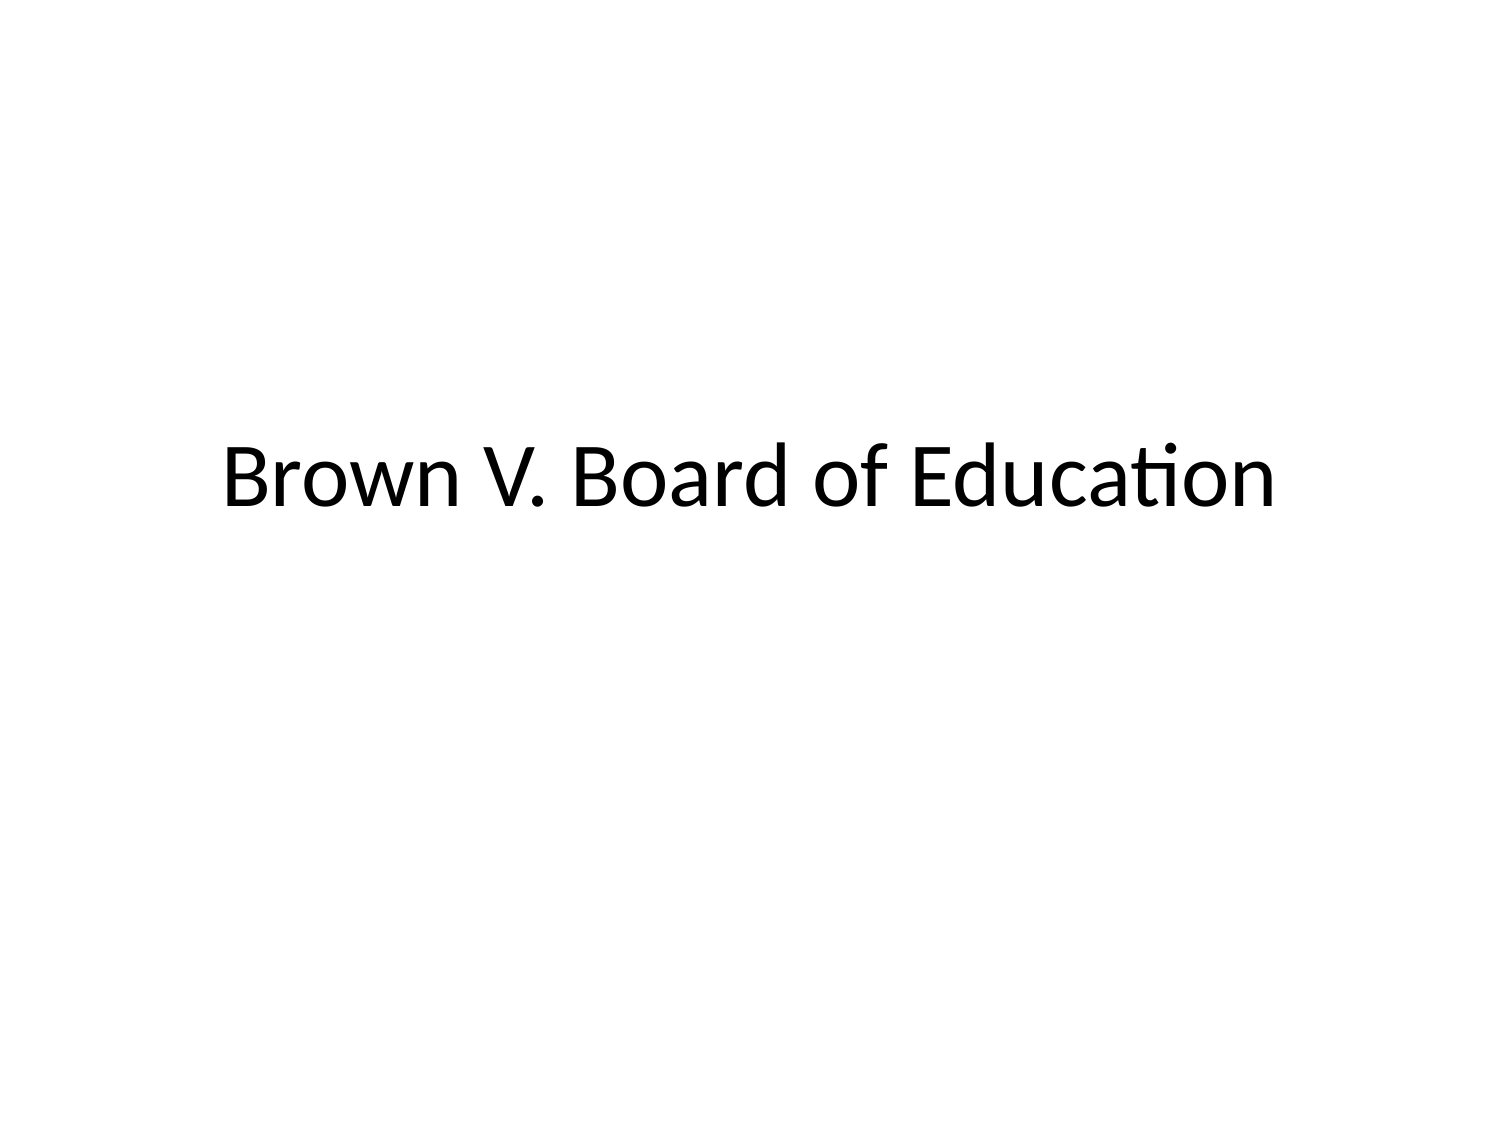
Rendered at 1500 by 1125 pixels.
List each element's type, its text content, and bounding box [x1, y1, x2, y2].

title Brown V. Board of Education [112, 349, 1388, 591]
